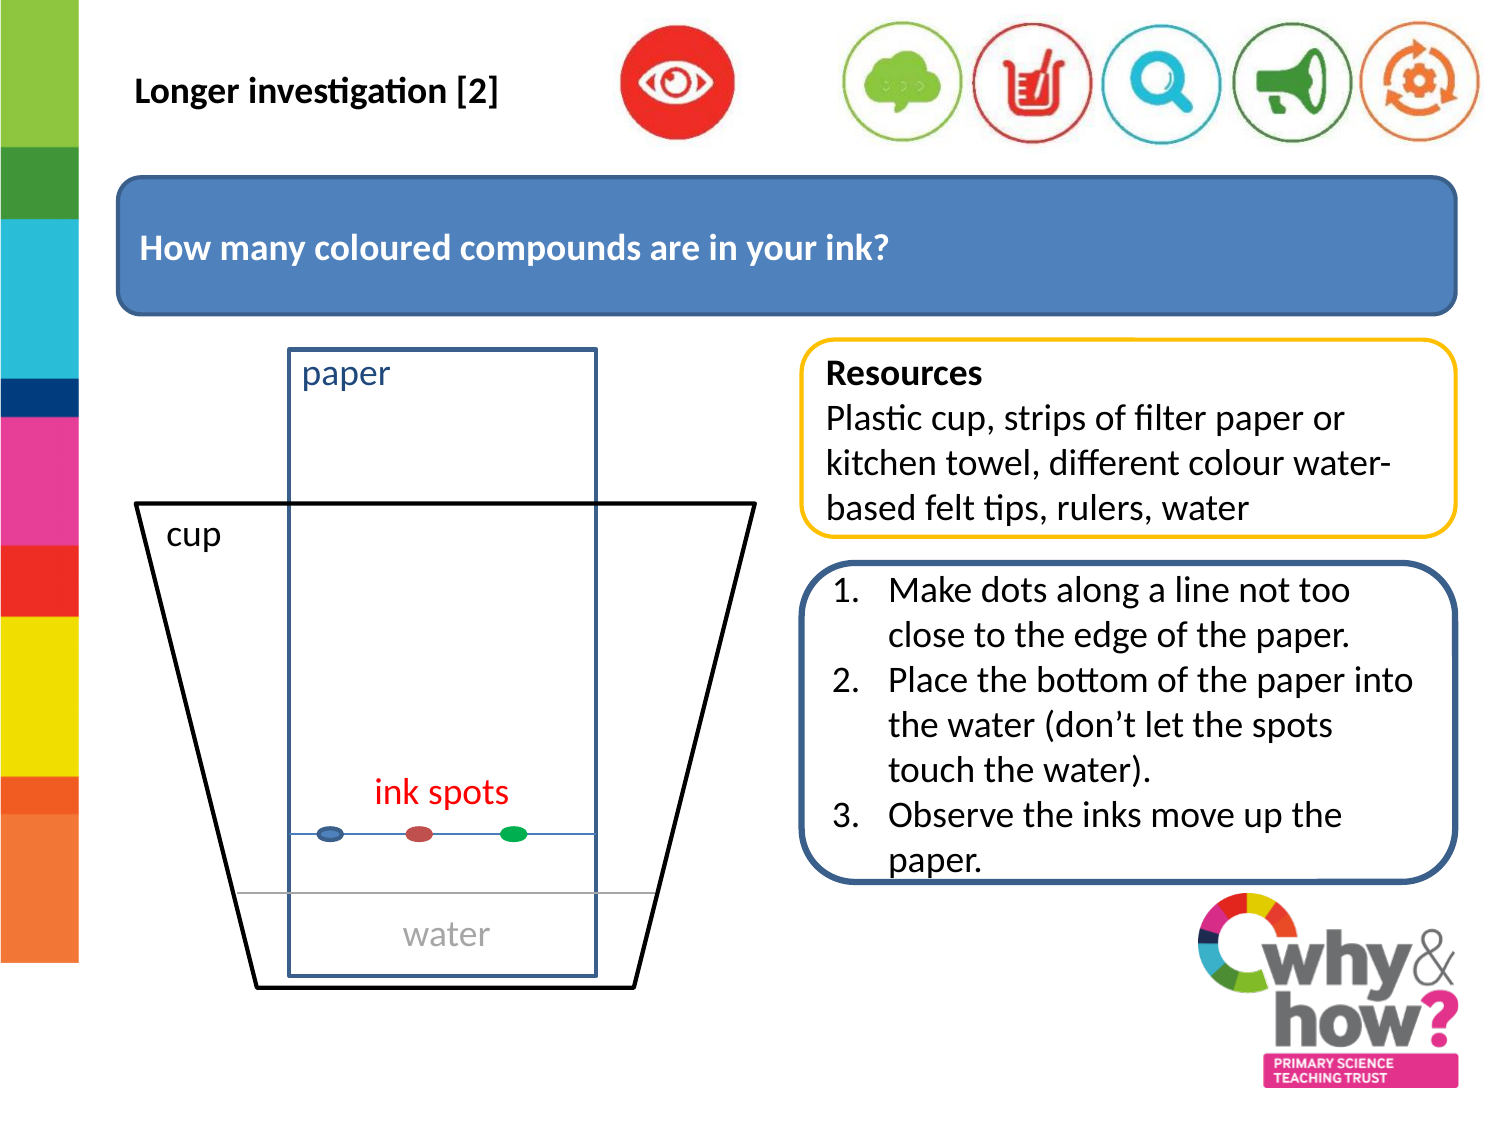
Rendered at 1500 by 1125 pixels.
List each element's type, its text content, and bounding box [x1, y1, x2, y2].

text_box How many coloured compounds are in your ink? [115, 175, 1458, 317]
text_box [405, 826, 433, 833]
text_box [500, 826, 528, 833]
picture [1, 0, 78, 962]
text_box ink spots [359, 759, 525, 820]
text_box water [387, 901, 542, 962]
text_box Longer investigation [2] [119, 58, 515, 119]
text_box [287, 347, 598, 501]
text_box cup [151, 501, 237, 562]
text_box Make dots along a line not too close to the edge of the paper. Place the bottom of the paper into the water (don’t let the spots touch the water). Observe the inks move up the paper. [799, 560, 1458, 885]
picture [612, 18, 742, 148]
picture [837, 14, 1484, 154]
text_box paper [286, 341, 406, 401]
text_box Resources Plastic cup, strips of filter paper or kitchen towel, different colour water-based felt tips, rulers, water [799, 337, 1458, 539]
text_box [133, 501, 757, 990]
picture [1198, 893, 1459, 1088]
